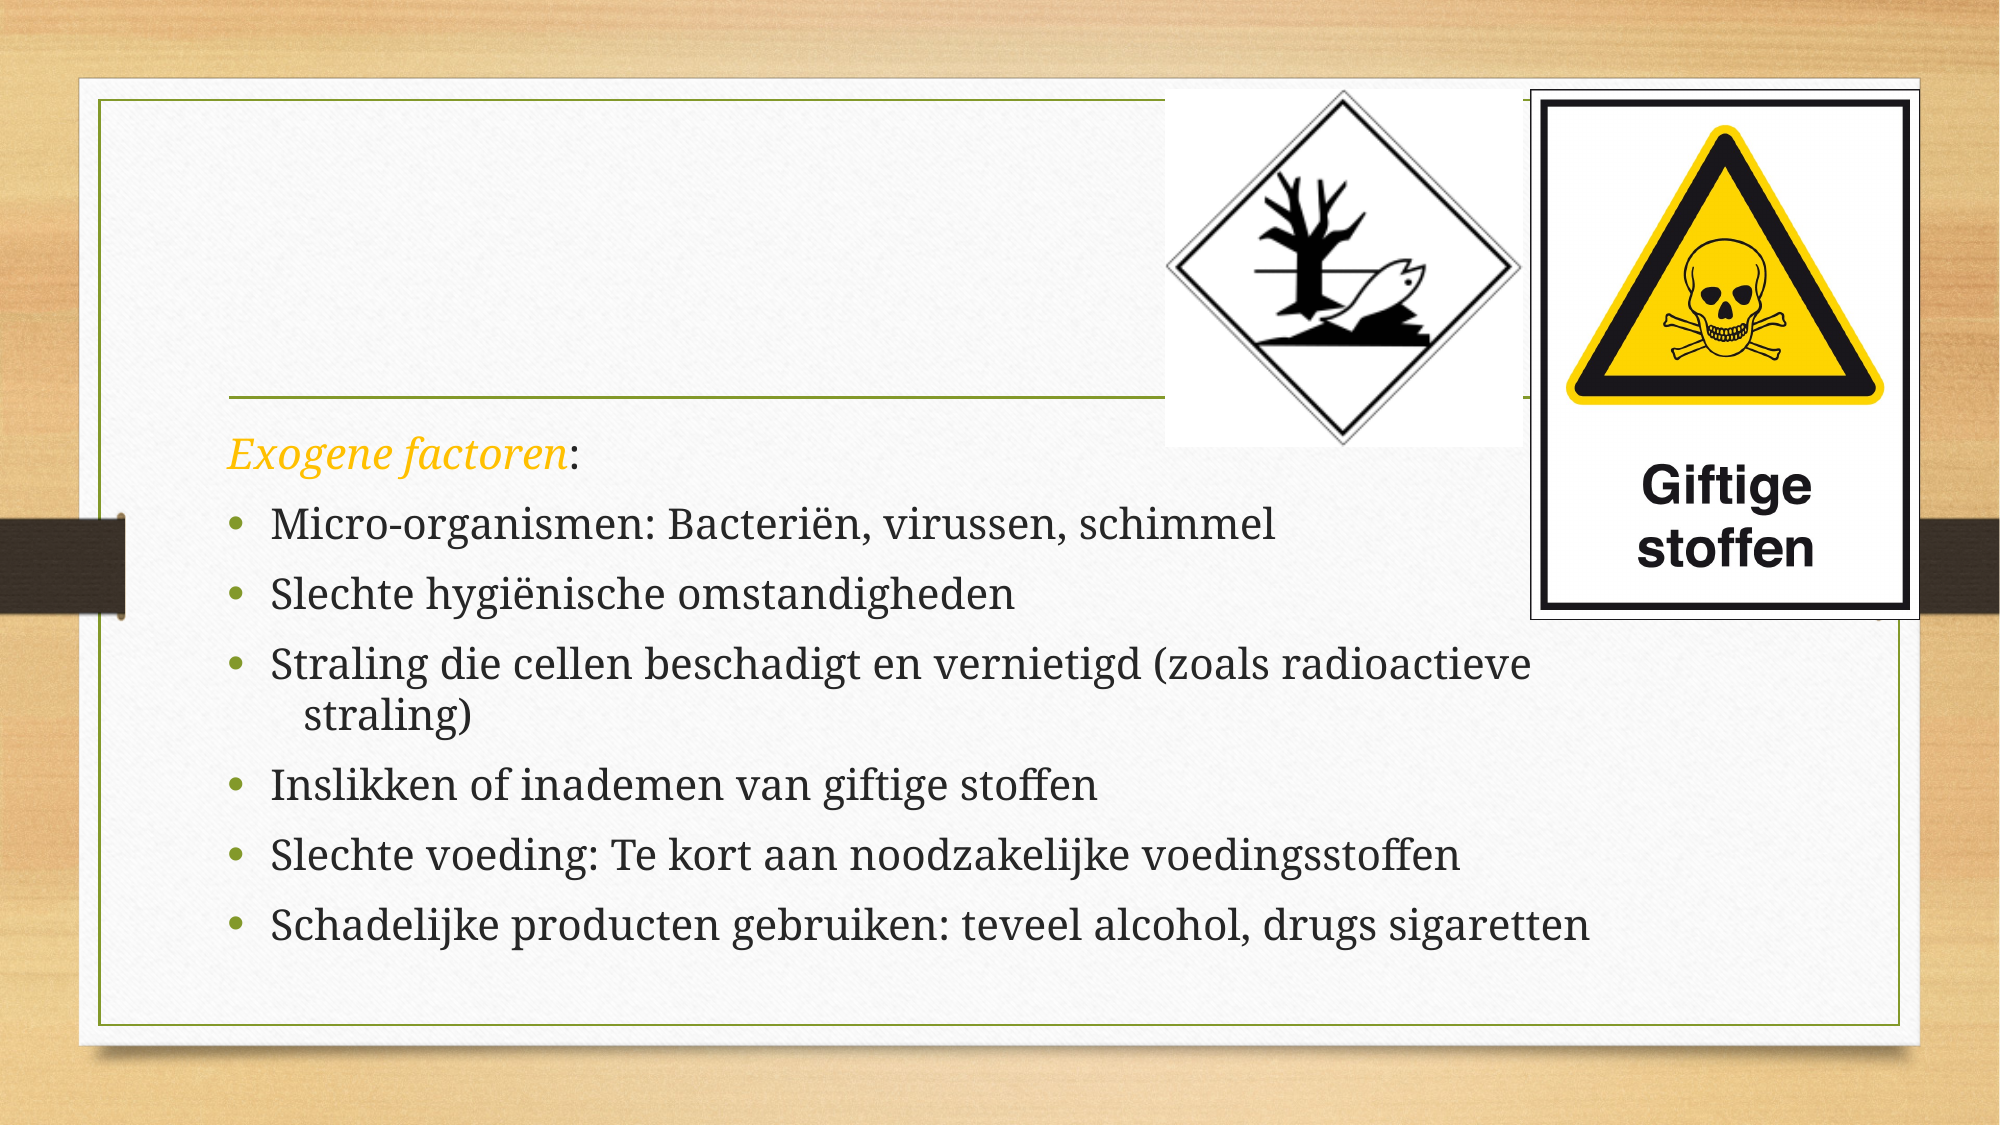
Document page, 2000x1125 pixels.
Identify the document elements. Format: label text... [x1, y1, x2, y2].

list Exogene factoren: Micro-organismen: Bacteriën, virussen, schimmel Slechte hygiënische omstandigheden Straling die cellen beschadigt en vernietigd (zoals radioactieve straling) Inslikken of inademen van giftige stoffen Slechte voeding: Te kort aan noodzakelijke voedingsstoffen Schadelijke producten gebruiken: teveel alcohol, drugs sigaretten [212, 419, 1787, 964]
picture [0, 0, 2000, 1125]
